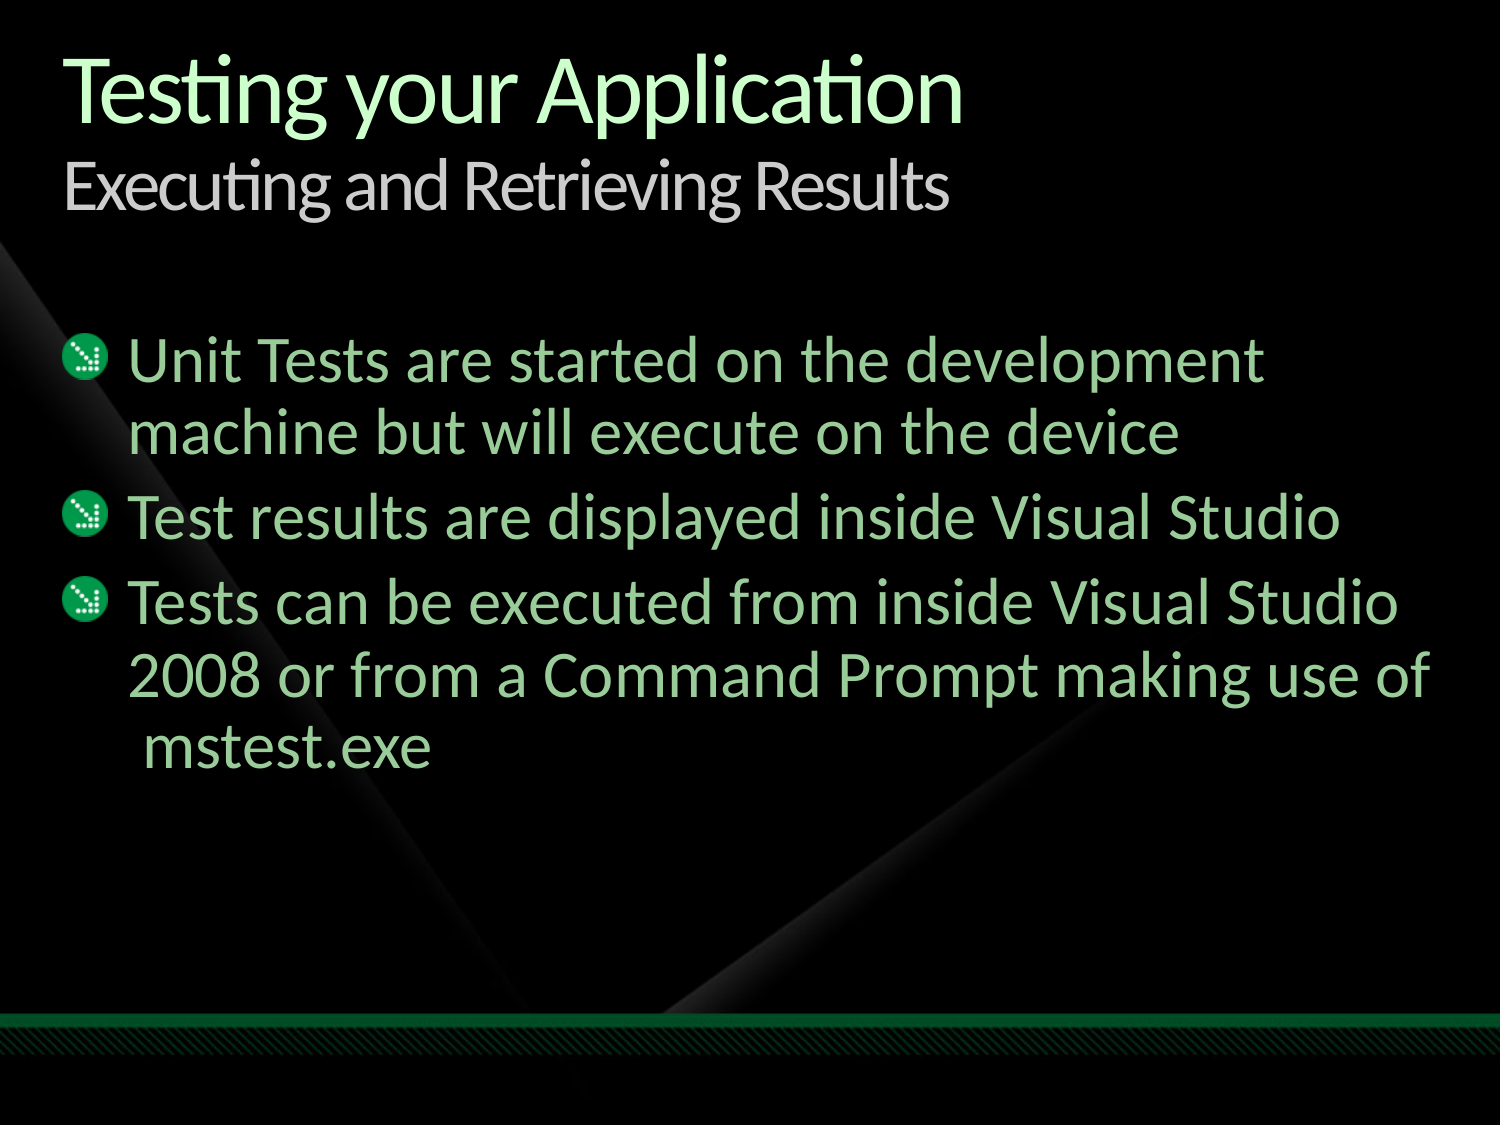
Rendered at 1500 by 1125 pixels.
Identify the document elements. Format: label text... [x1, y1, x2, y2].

list Unit Tests are started on the development machine but will execute on the device Test results are displayed inside Visual Studio Tests can be executed from inside Visual Studio 2008 or from a Command Prompt making use of mstest.exe [62, 231, 1438, 980]
picture [0, 0, 1500, 1125]
title Testing your Application Executing and Retrieving Results [62, 37, 1438, 229]
